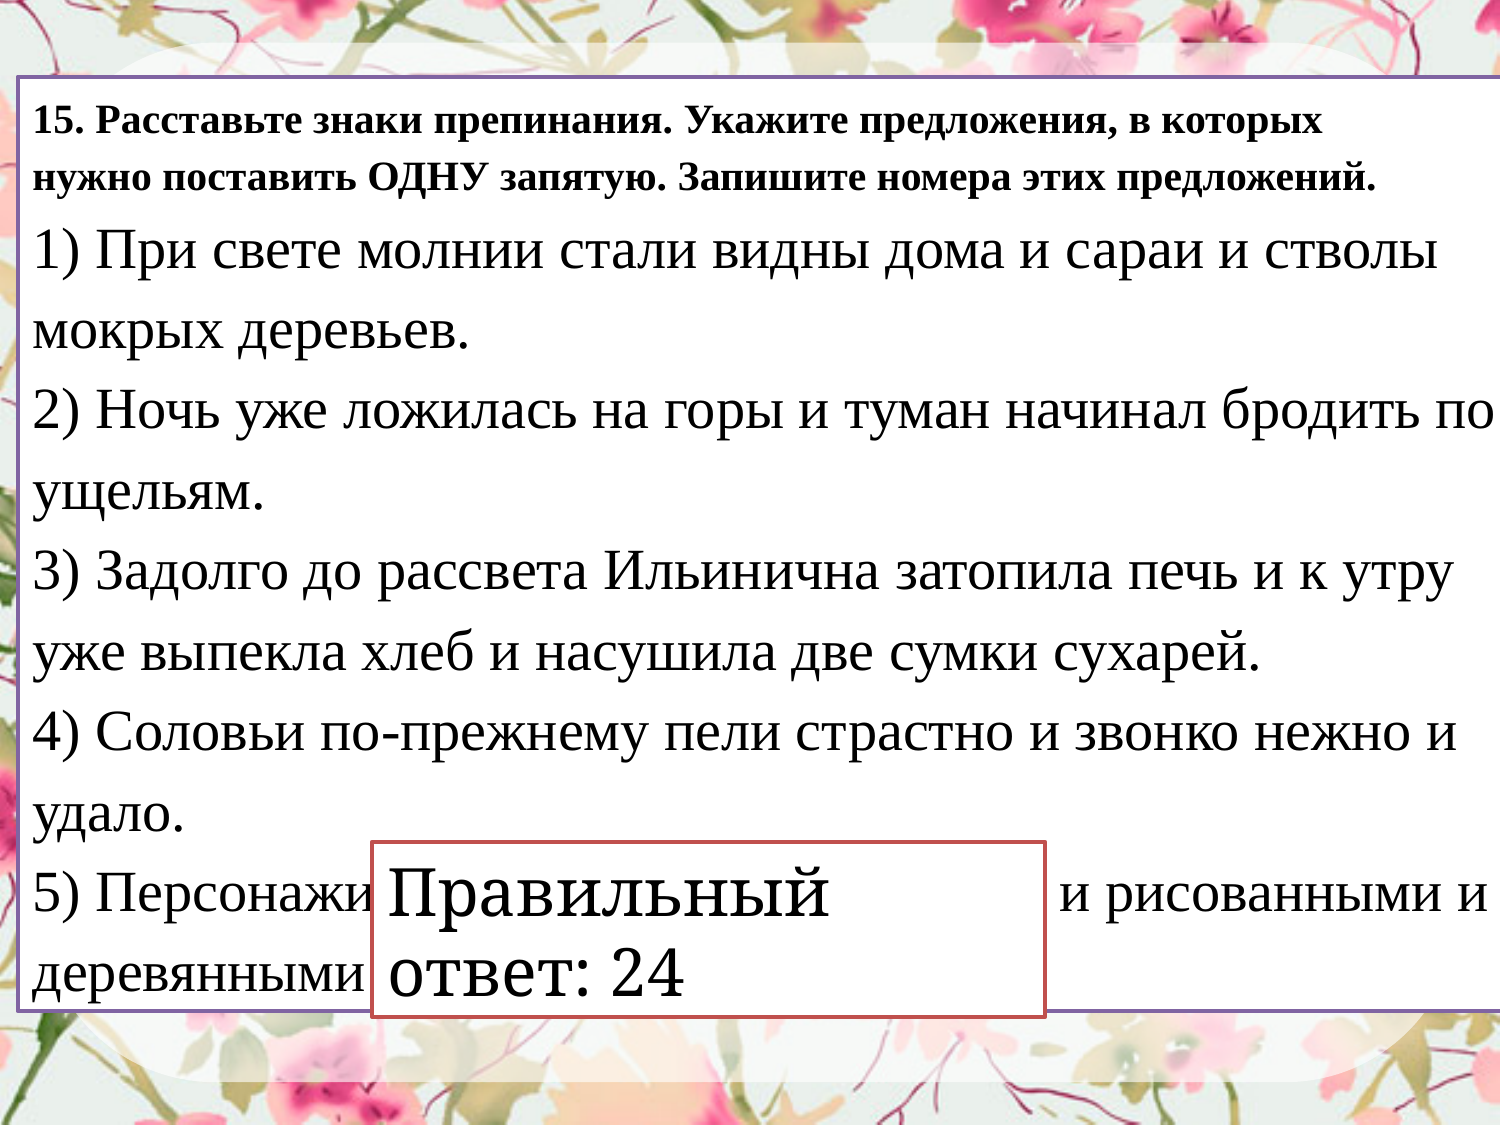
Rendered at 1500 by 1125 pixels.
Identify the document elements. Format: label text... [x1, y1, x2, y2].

text_box Правильный ответ: 24 [370, 840, 1047, 1019]
text_box 15. Расставьте знаки препинания. Укажите предложения, в которых нужно поставить ОДНУ запятую. Запишите номера этих предложений. 1) При свете молнии стали видны дома и сараи и стволы мокрых деревьев. 2) Ночь уже ложилась на горы и туман начинал бродить по ущельям. 3) Задолго до рассвета Ильинична затопила печь и к утру уже выпекла хлеб и насушила две сумки сухарей. 4) Соловьи по-прежнему пели страстно и звонко нежно и удало. 5) Персонажи мультфильмов могут быть и рисованными и деревянными и пластиковыми. [16, 75, 1500, 1013]
picture [0, 0, 1500, 1125]
